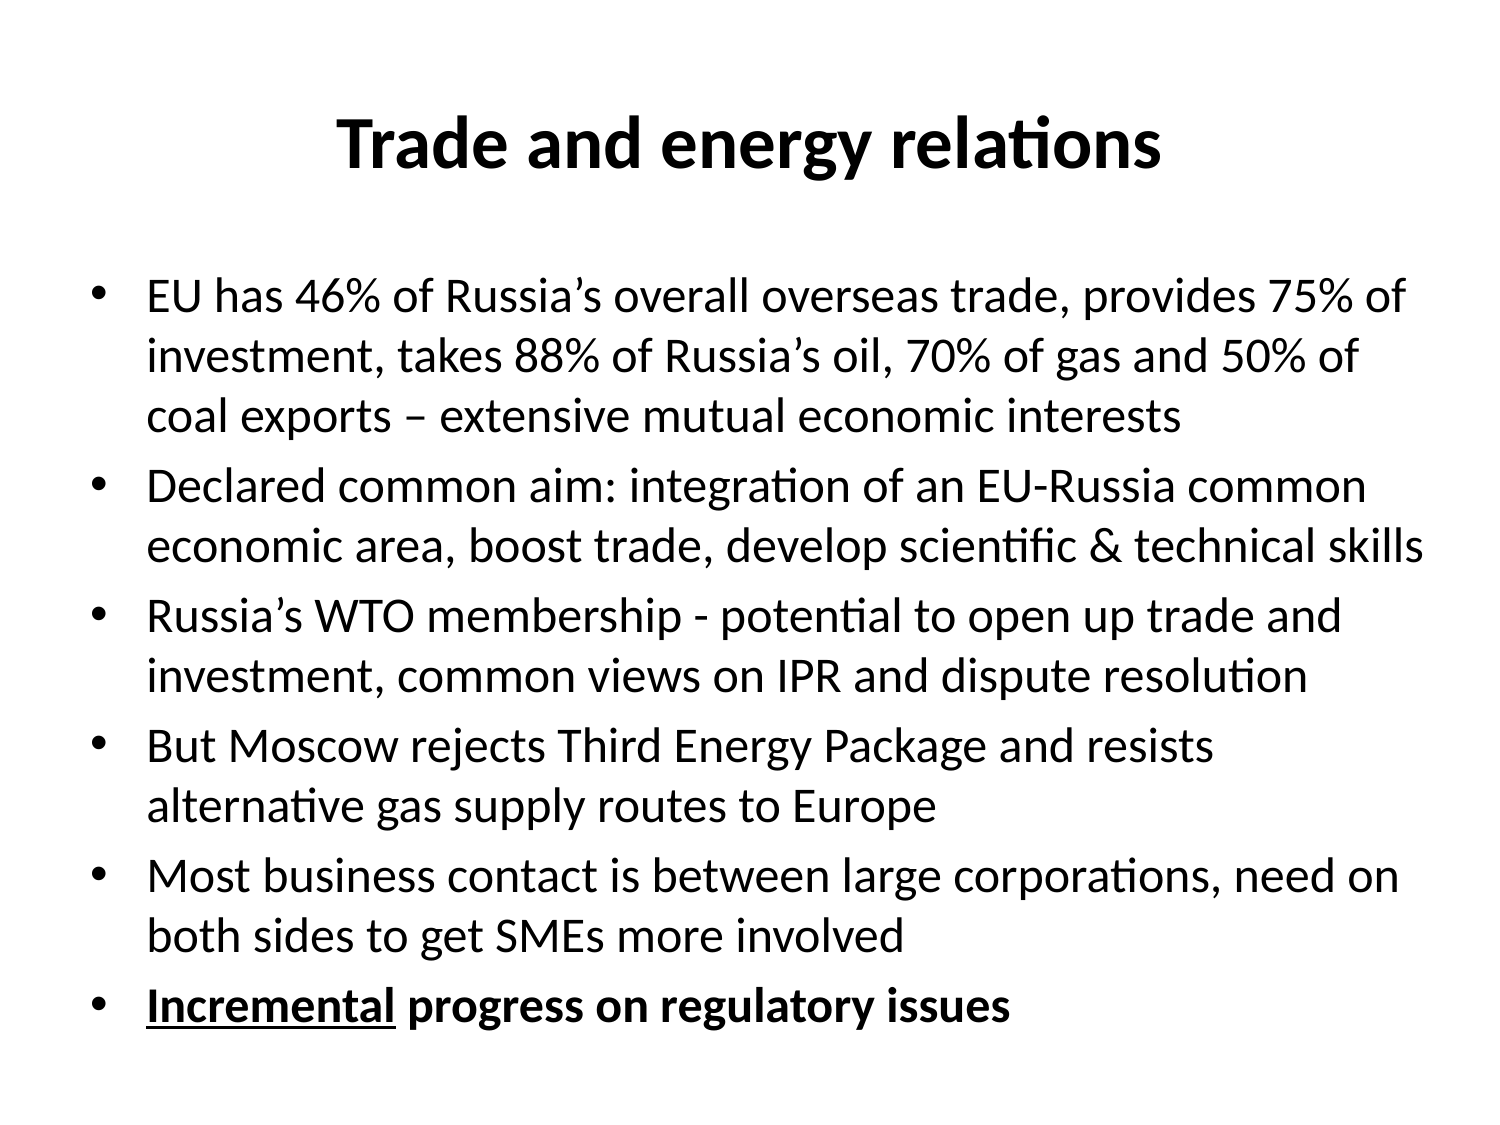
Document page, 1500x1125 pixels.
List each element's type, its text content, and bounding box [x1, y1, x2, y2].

title Trade and energy relations [75, 45, 1425, 233]
list EU has 46% of Russia’s overall overseas trade, provides 75% of investment, takes 88% of Russia’s oil, 70% of gas and 50% of coal exports – extensive mutual economic interests Declared common aim: integration of an EU-Russia common economic area, boost trade, develop scientific & technical skills Russia’s WTO membership - potential to open up trade and investment, common views on IPR and dispute resolution But Moscow rejects Third Energy Package and resists alternative gas supply routes to Europe Most business contact is between large corporations, need on both sides to get SMEs more involved Incremental progress on regulatory issues [75, 255, 1459, 1071]
